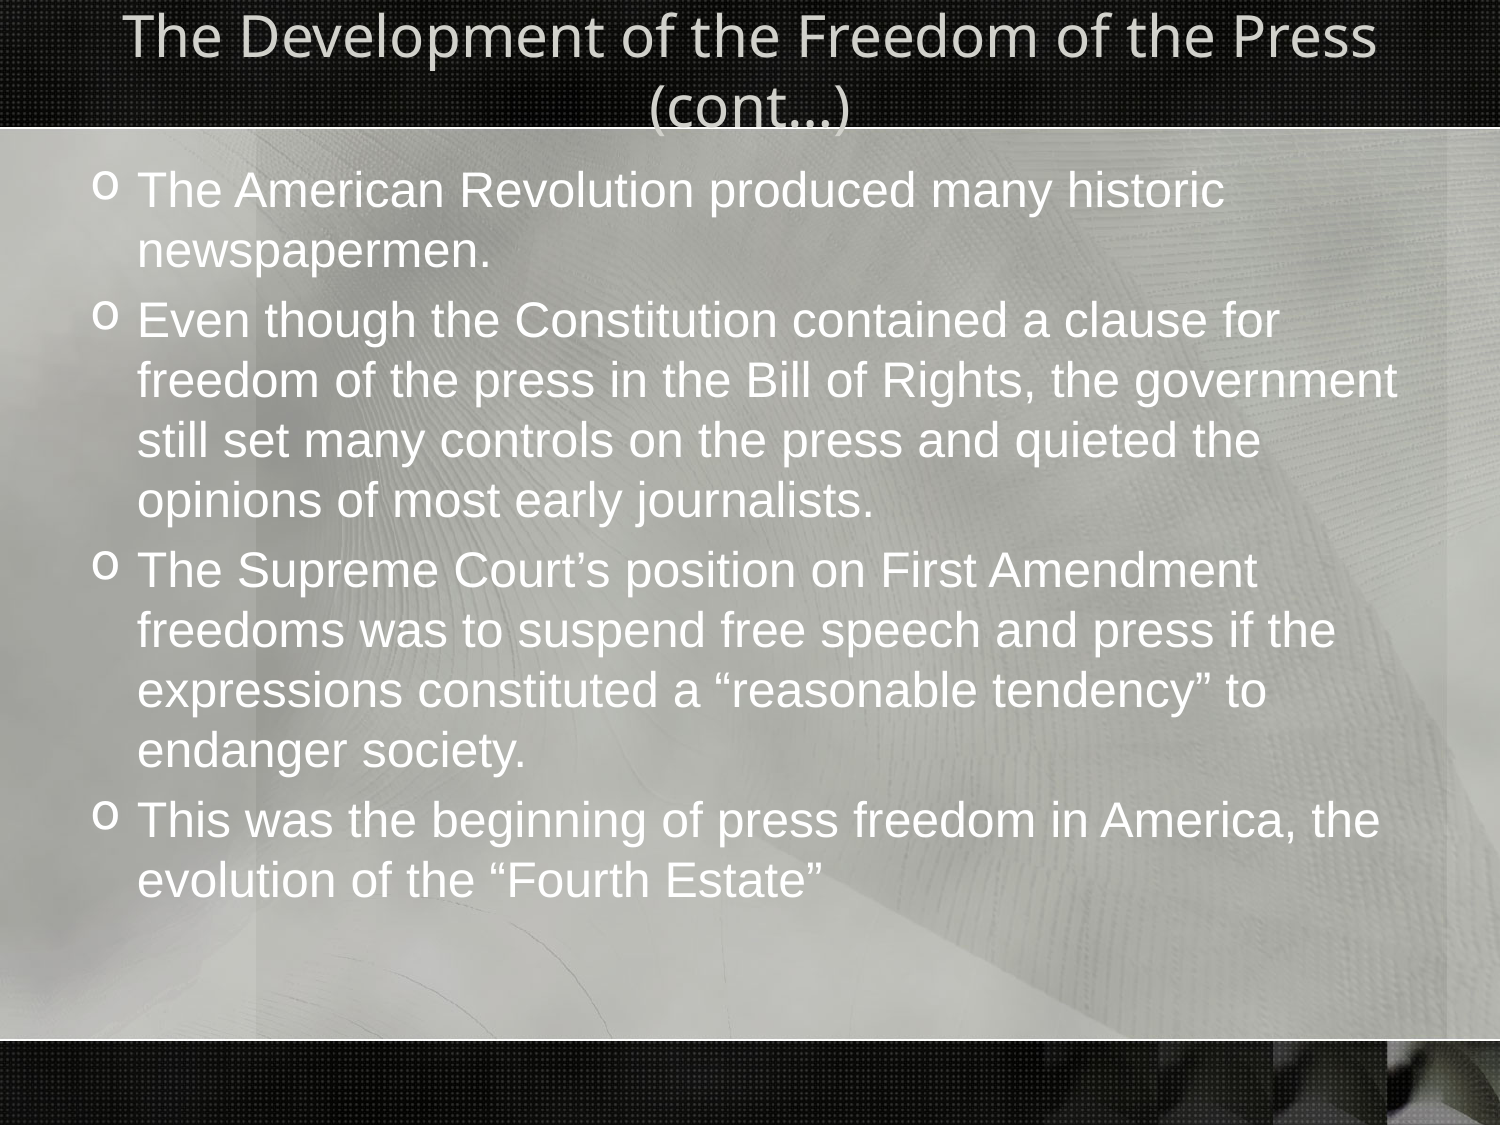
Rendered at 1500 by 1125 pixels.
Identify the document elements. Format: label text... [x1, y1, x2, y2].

list The American Revolution produced many historic newspapermen. Even though the Constitution contained a clause for freedom of the press in the Bill of Rights, the government still set many controls on the press and quieted the opinions of most early journalists. The Supreme Court’s position on First Amendment freedoms was to suspend free speech and press if the expressions constituted a “reasonable tendency” to endanger society. This was the beginning of press freedom in America, the evolution of the “Fourth Estate” [0, 149, 1426, 1063]
title The Development of the Freedom of the Press (cont…) [74, 0, 1426, 138]
picture [0, 0, 1500, 1125]
